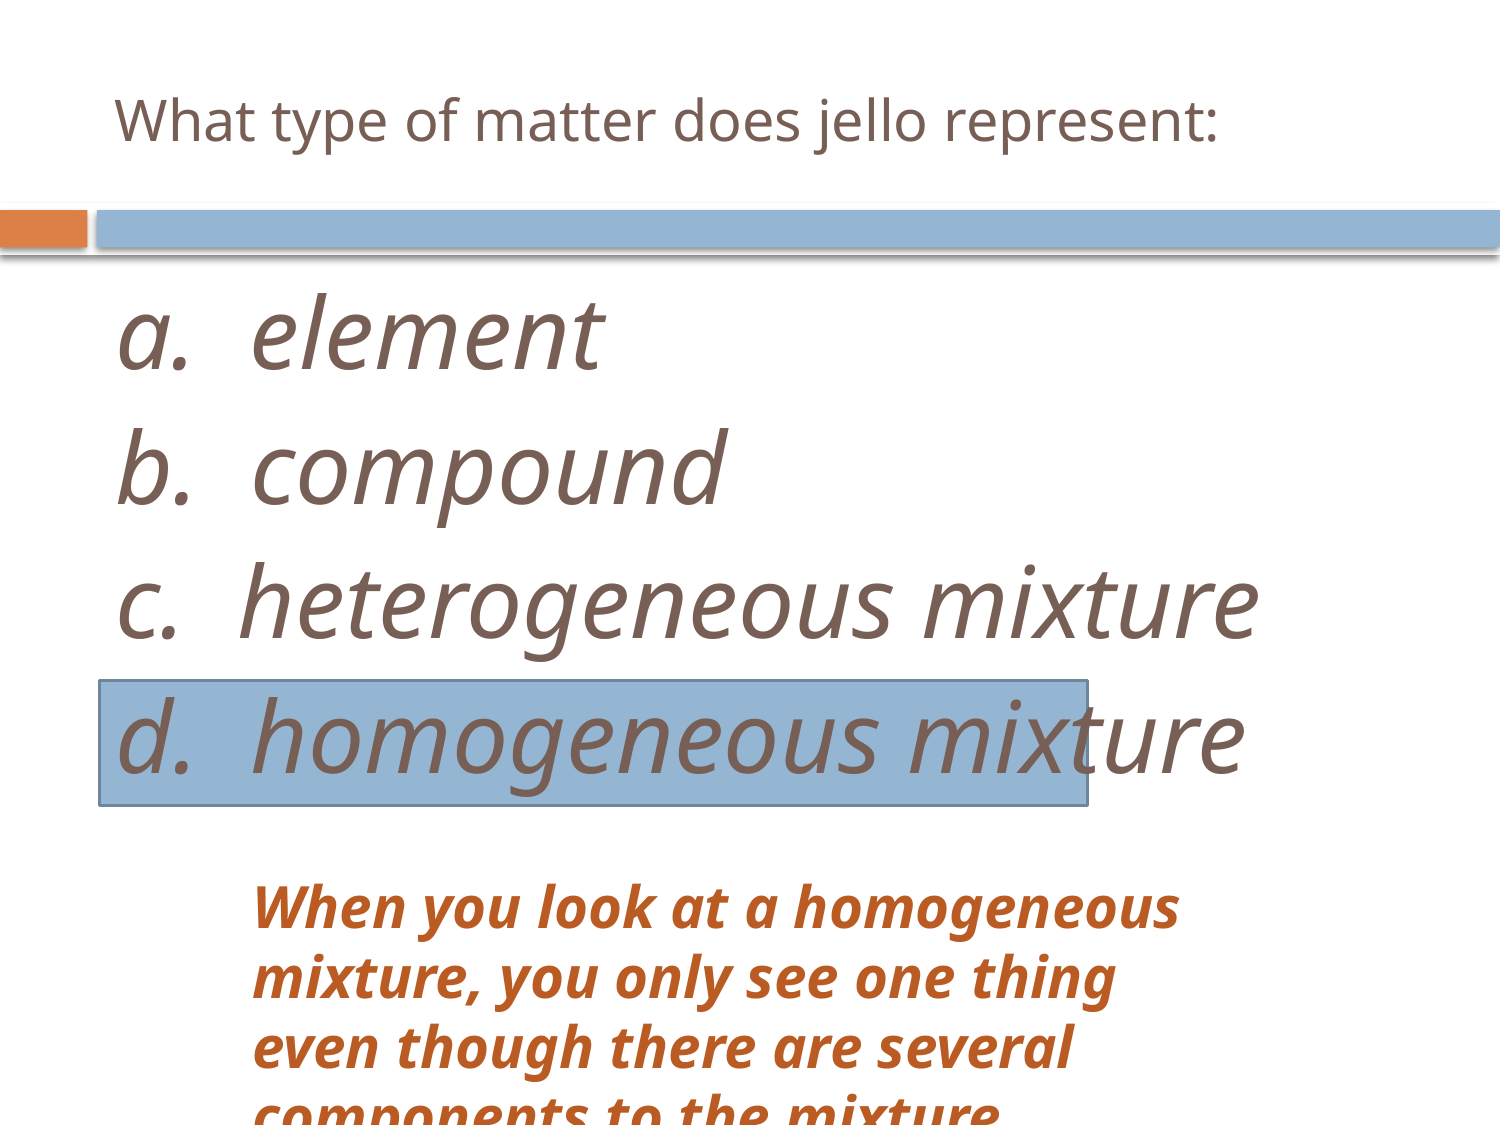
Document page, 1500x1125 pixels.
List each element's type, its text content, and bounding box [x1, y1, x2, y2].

text_box When you look at a homogeneous mixture, you only see one thing even though there are several components to the mixture [237, 862, 1250, 1125]
list a. element b. compound c. heterogeneous mixture d. homogeneous mixture [100, 262, 1438, 1000]
title What type of matter does jello represent: [99, 75, 1438, 238]
